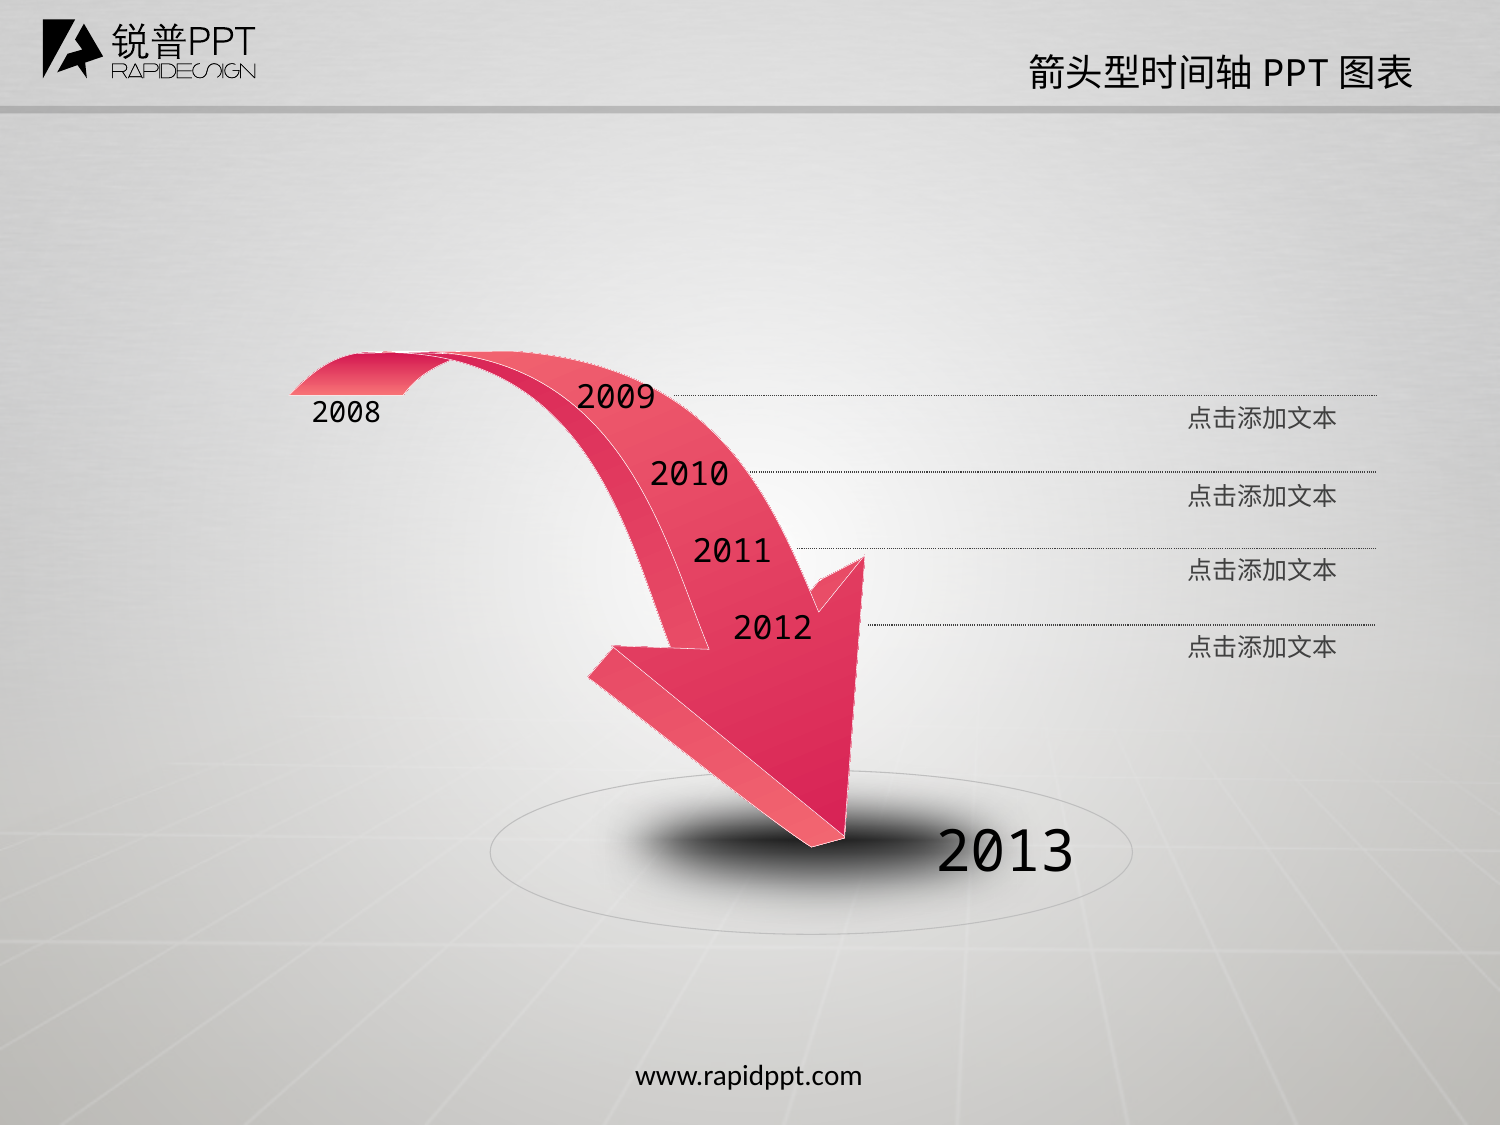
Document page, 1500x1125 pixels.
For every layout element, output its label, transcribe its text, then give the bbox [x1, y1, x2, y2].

text_box 箭头型时间轴PPT图表 [1013, 41, 1429, 102]
text_box www.rapidppt.com [620, 1048, 878, 1099]
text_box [288, 253, 856, 889]
text_box 点击添加文本 [1170, 479, 1376, 518]
text_box 点击添加文本 [1170, 633, 1376, 669]
text_box [536, 769, 1135, 937]
text_box 点击添加文本 [1170, 403, 1376, 441]
text_box 2013 [920, 806, 1091, 891]
text_box 点击添加文本 [1170, 556, 1376, 592]
